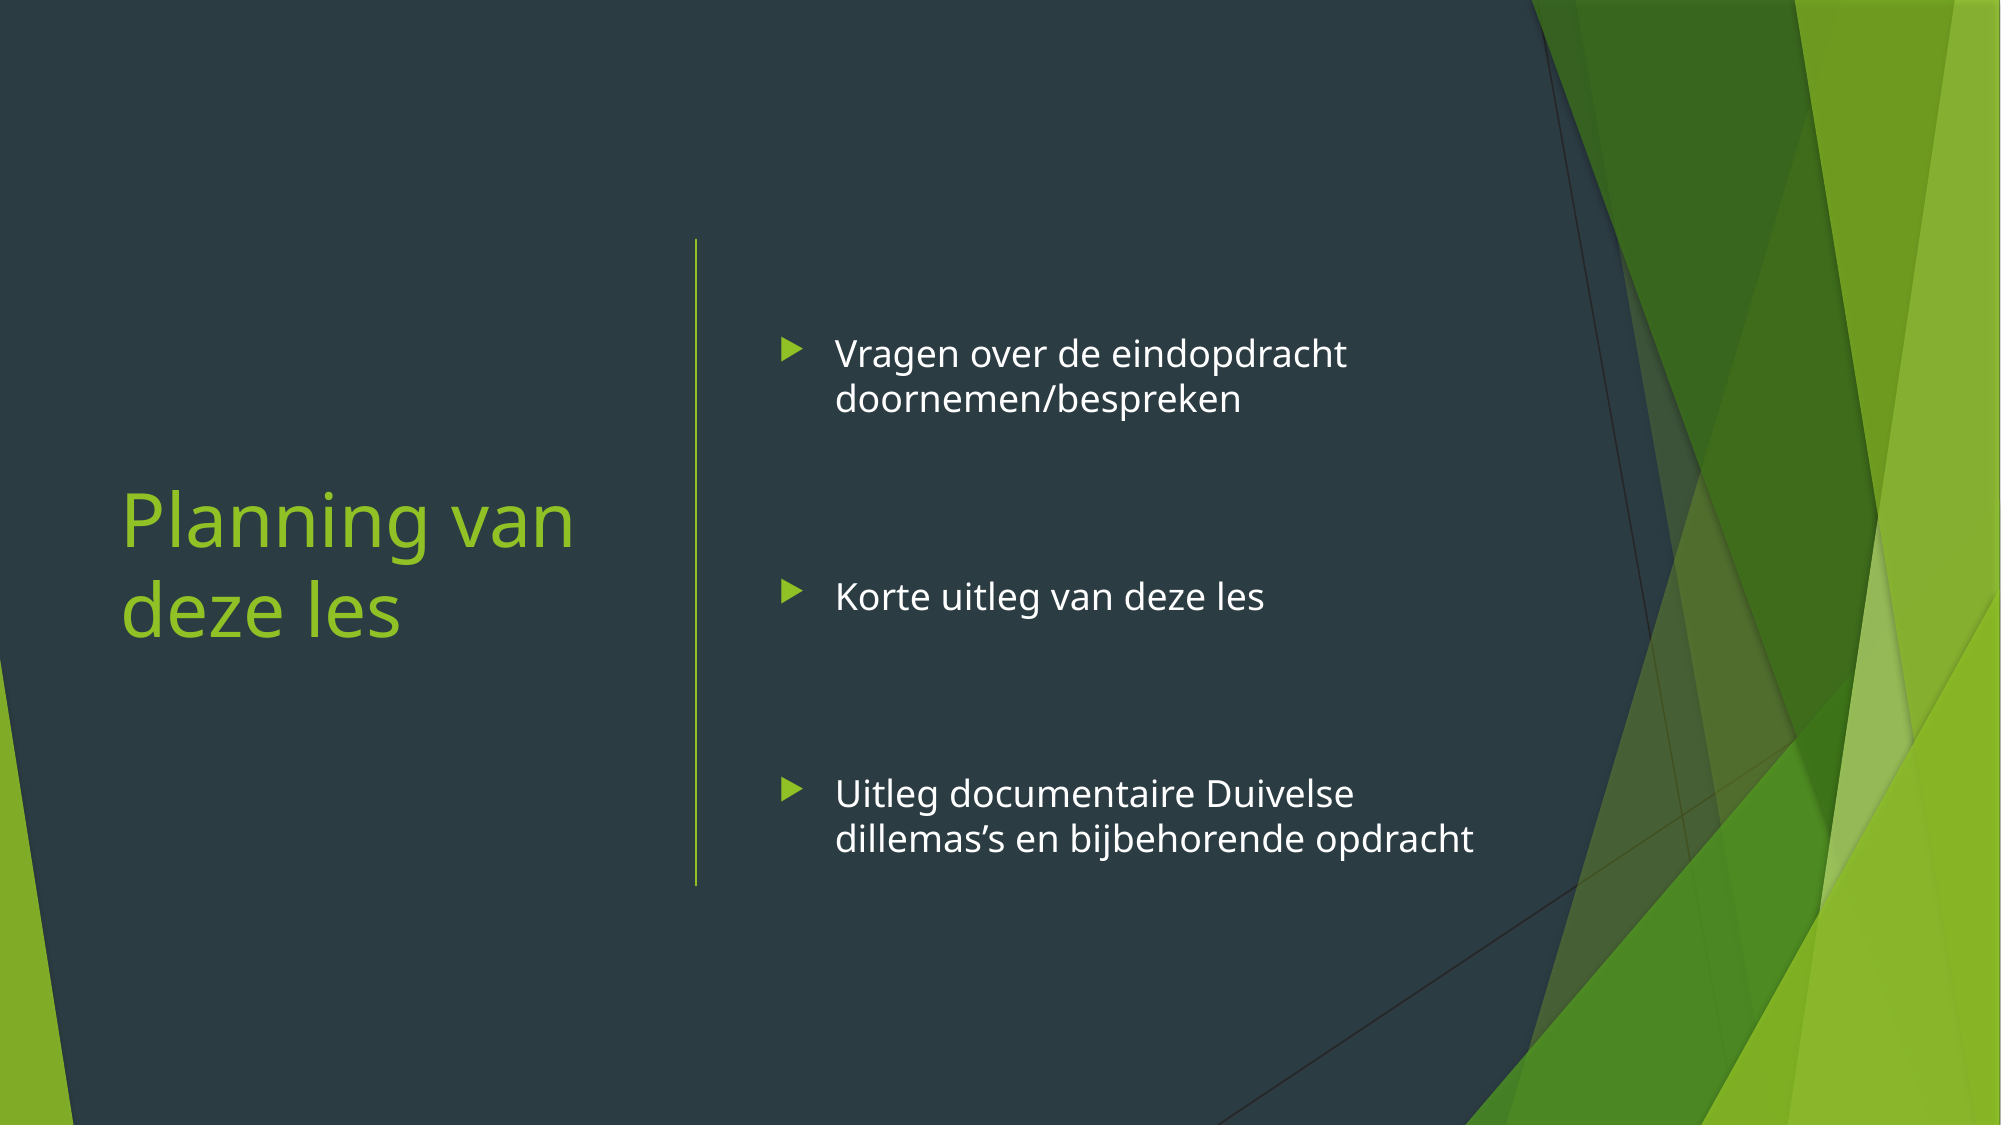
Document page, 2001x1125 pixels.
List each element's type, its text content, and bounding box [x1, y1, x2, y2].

title Planning van deze les [105, 133, 658, 991]
list Vragen over de eindopdracht doornemen/bespreken Korte uitleg van deze les Uitleg documentaire Duivelse dillemas’s en bijbehorende opdracht [763, 133, 1522, 991]
